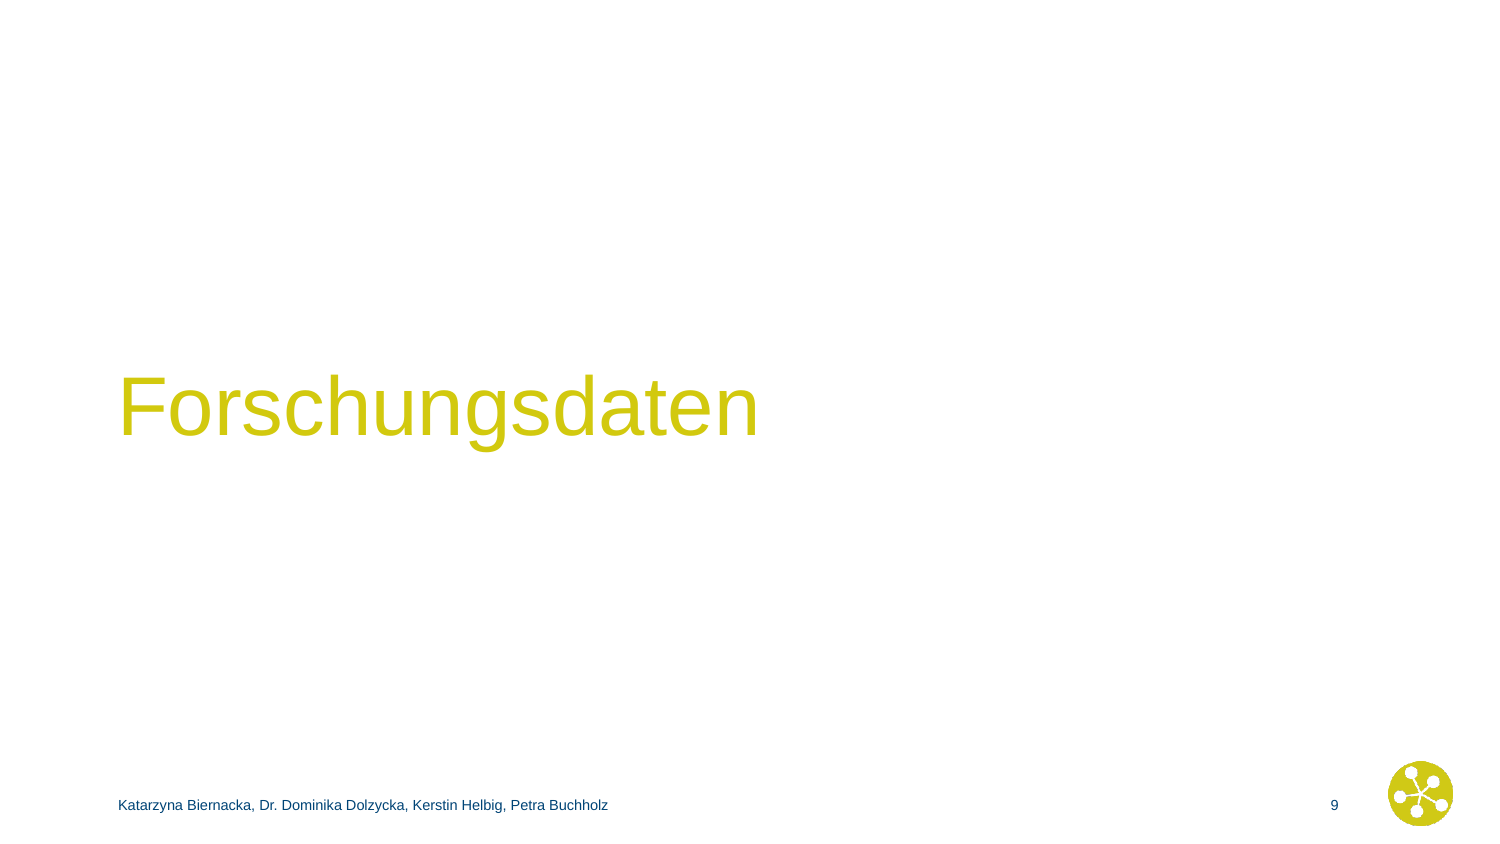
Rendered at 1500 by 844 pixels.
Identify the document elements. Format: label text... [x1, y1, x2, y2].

picture [1388, 761, 1453, 826]
slide_number 8 [1016, 782, 1354, 827]
footer Katarzyna Biernacka, Dr. Dominika Dolzycka, Kerstin Helbig, Petra Buchholz [103, 782, 742, 827]
title Forschungsdaten [102, 210, 1397, 562]
